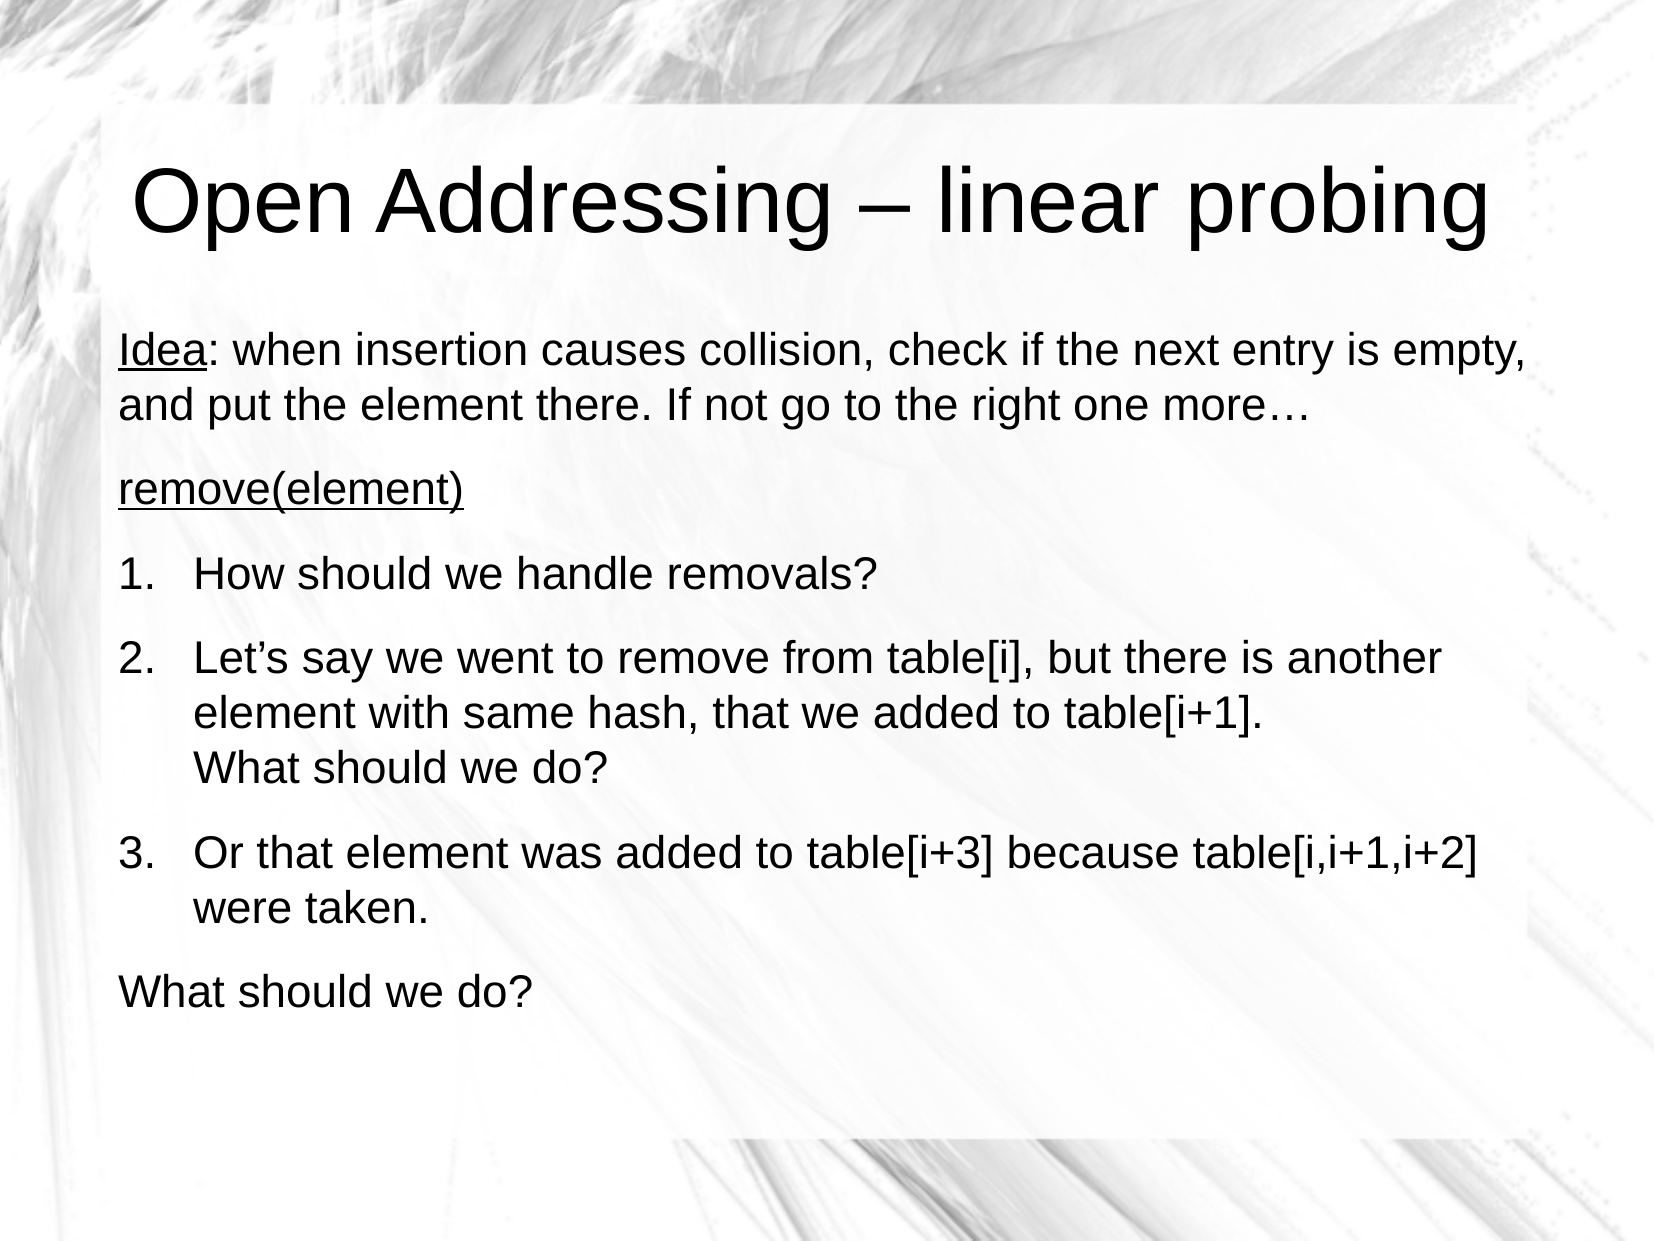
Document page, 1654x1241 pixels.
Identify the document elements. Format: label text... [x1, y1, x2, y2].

list Idea: when insertion causes collision, check if the next entry is empty, and put the element there. If not go to the right one more… remove(element) How should we handle removals? Let’s say we went to remove from table[i], but there is another element with same hash, that we added to table[i+1]. What should we do? Or that element was added to table[i+3] because table[i,i+1,i+2] were taken. What should we do? [118, 319, 1571, 1102]
title Open Addressing – linear probing [118, 112, 1506, 281]
picture [0, 0, 1654, 1241]
